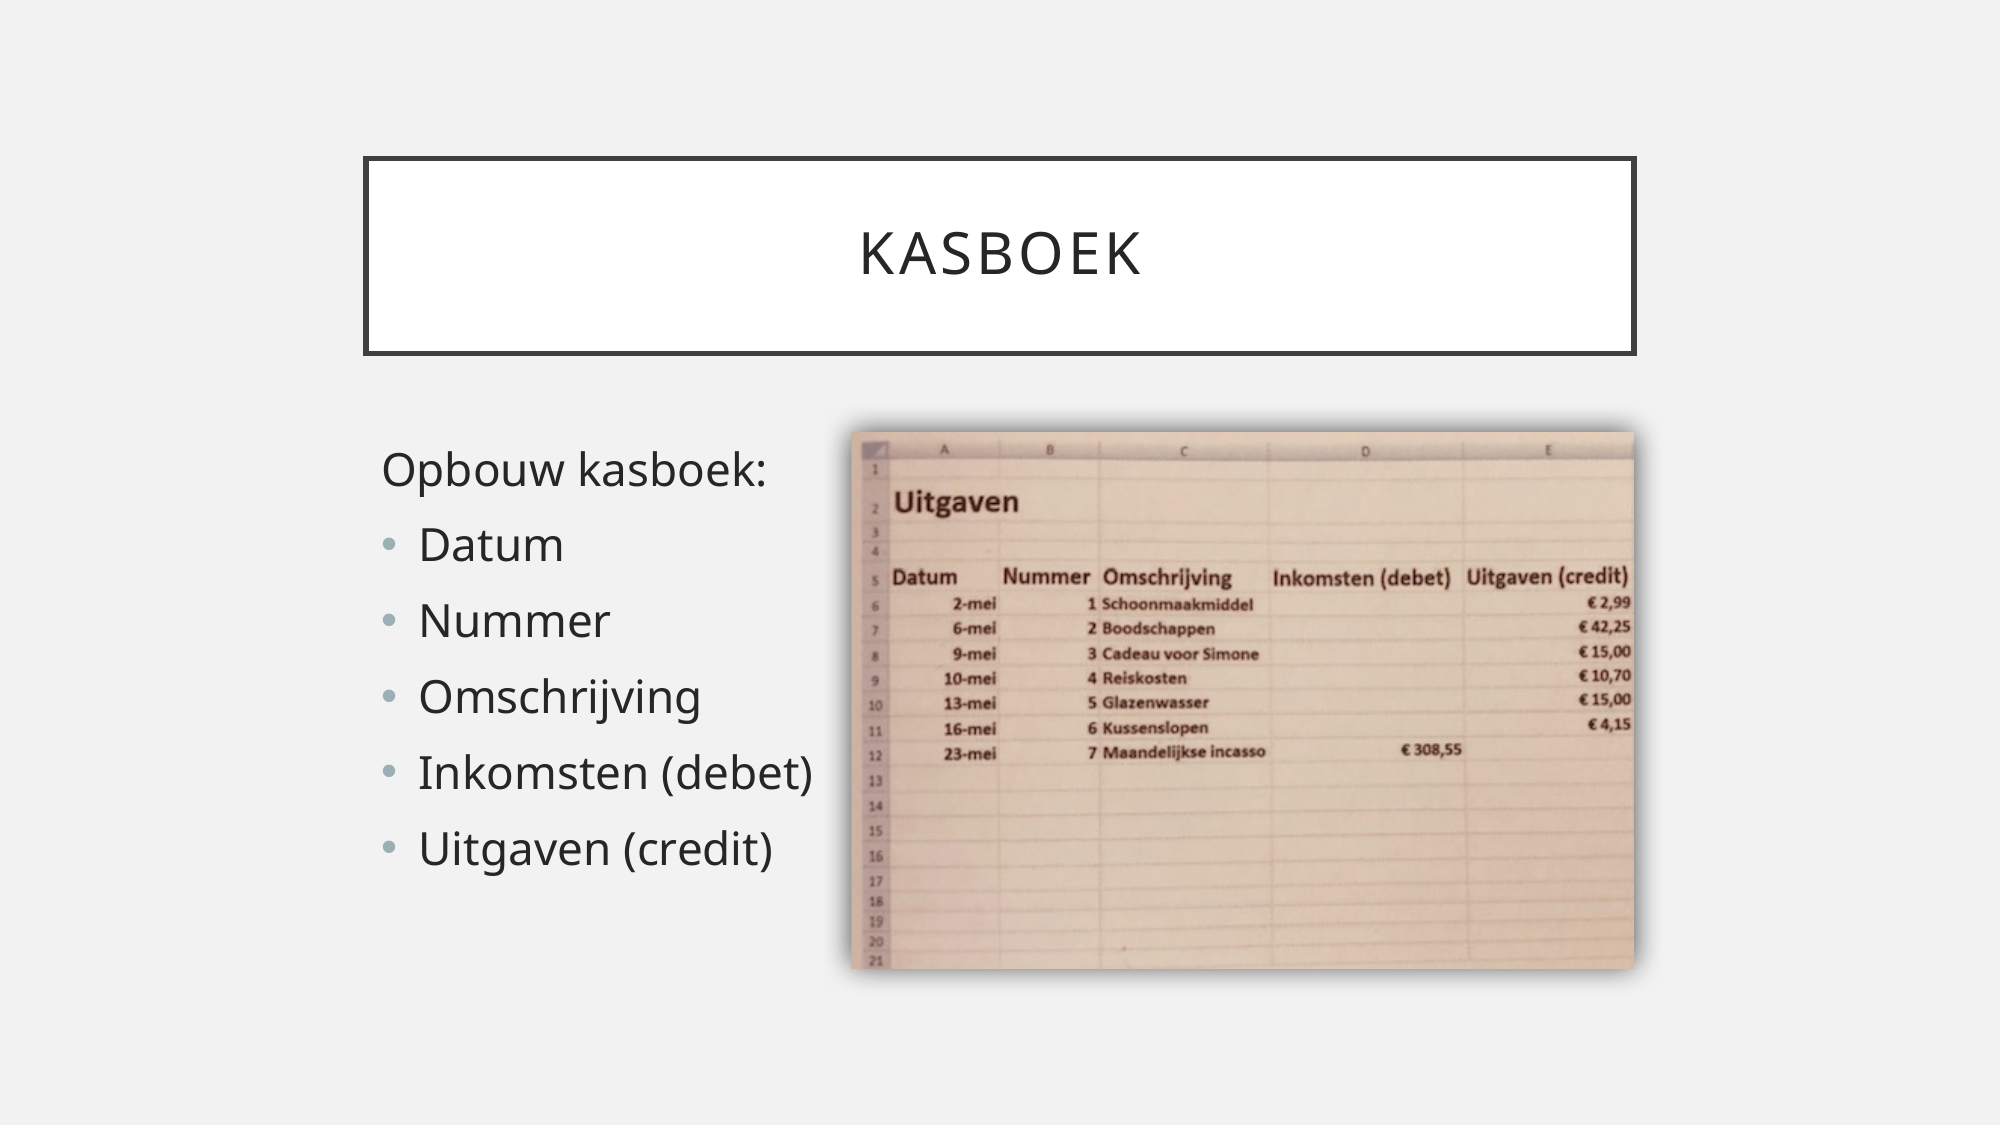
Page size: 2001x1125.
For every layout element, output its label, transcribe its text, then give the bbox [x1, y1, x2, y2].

title kasboek [363, 156, 1637, 356]
list Opbouw kasboek: Datum Nummer Omschrijving Inkomsten (debet) Uitgaven (credit) [366, 432, 1634, 1061]
picture [851, 432, 1634, 969]
